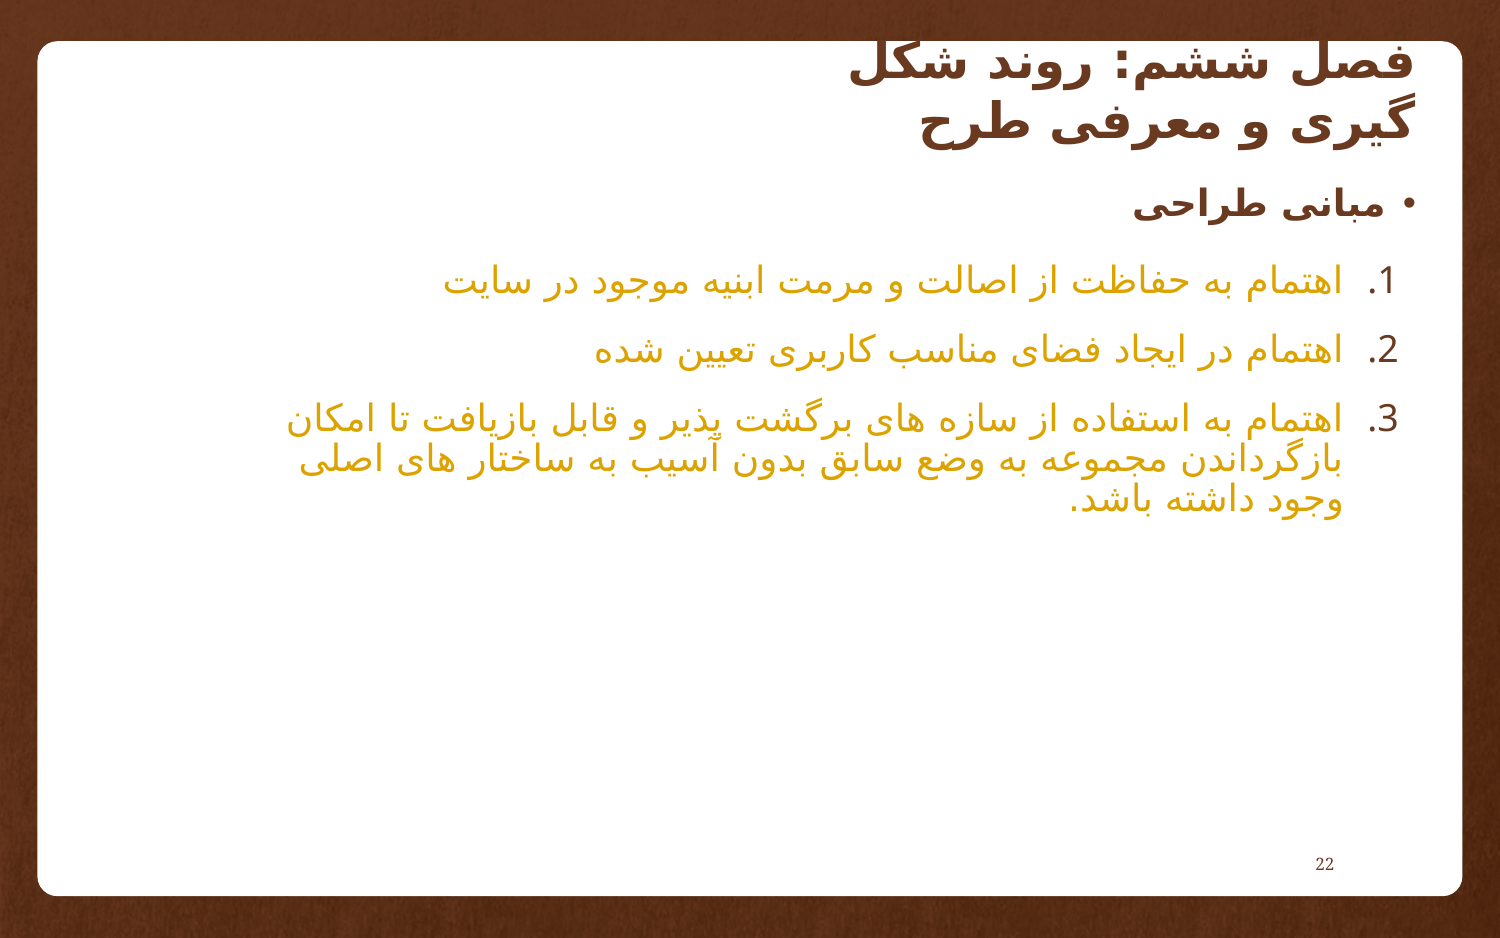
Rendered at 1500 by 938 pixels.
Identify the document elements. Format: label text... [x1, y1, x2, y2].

slide_number 22 [1262, 843, 1350, 886]
title فصل ششم: روند شکل گیری و معرفی طرح [825, 81, 1432, 157]
list مبانی طراحی [231, 177, 1432, 761]
text_box اهتمام به حفاظت از اصالت و مرمت ابنیه موجود در سایت اهتمام در ایجاد فضای مناسب کاربری تعیین شده اهتمام به استفاده از سازه های برگشت پذیر و قابل بازیافت تا امکان بازگرداندن مجموعه به وضع سابق بدون آسیب به ساختار های اصلی وجود داشته باشد. [215, 254, 1416, 838]
